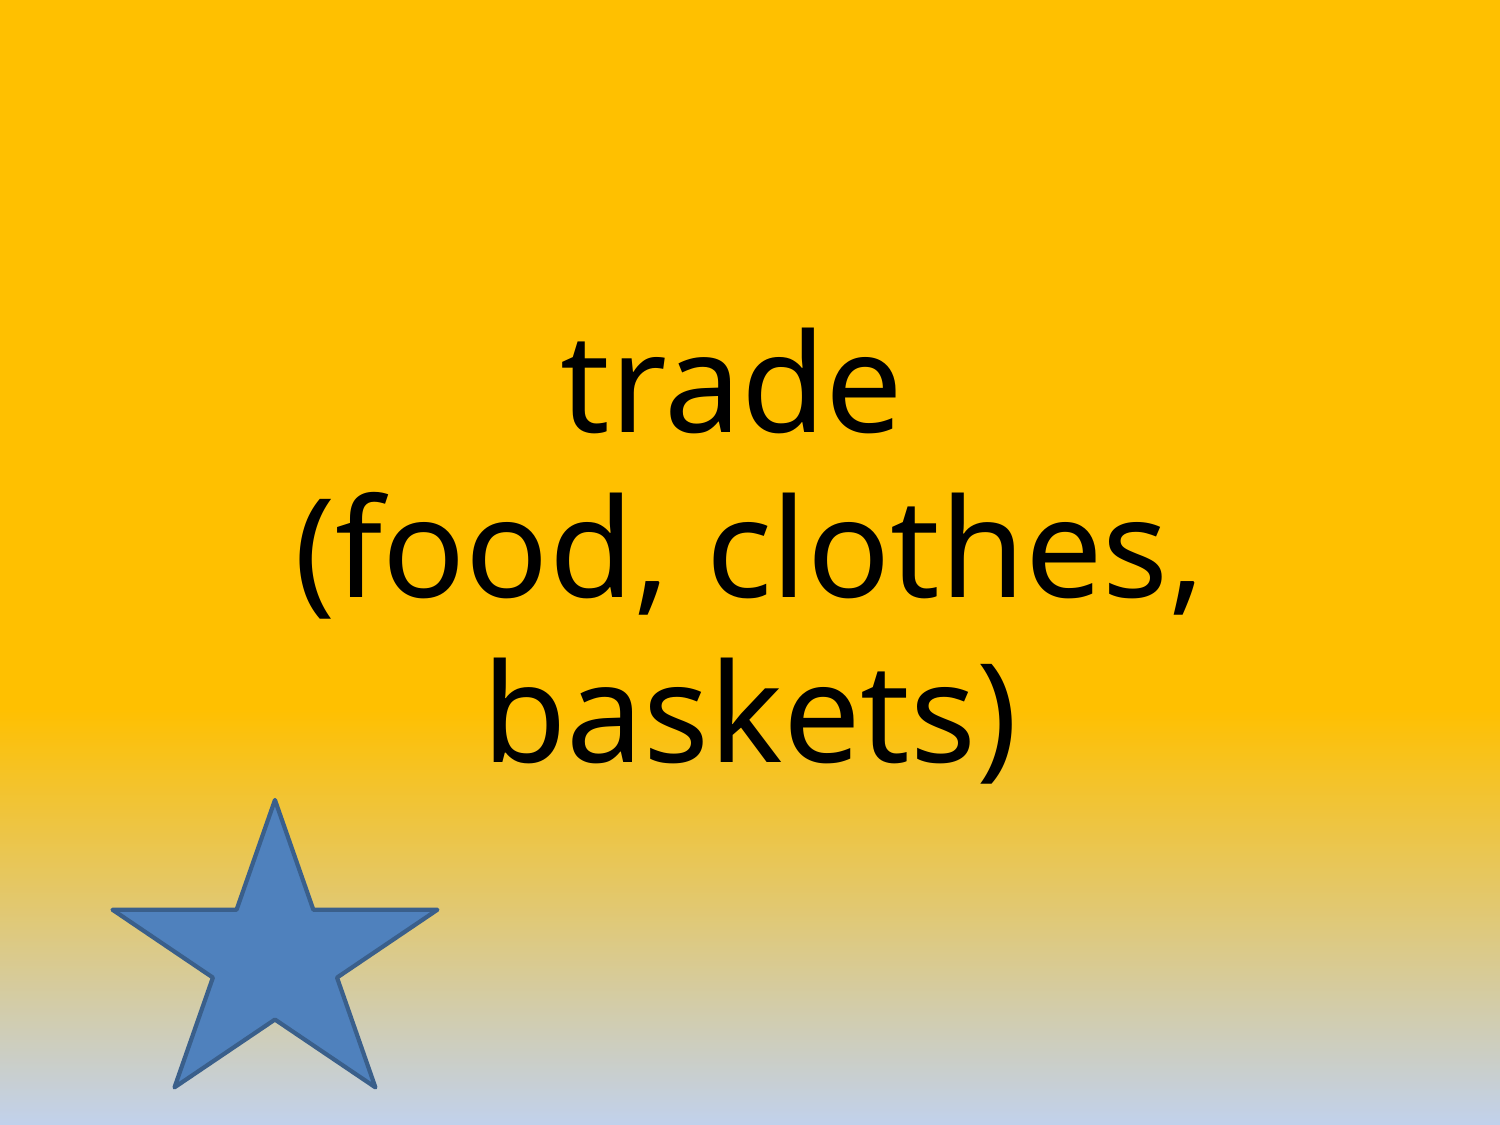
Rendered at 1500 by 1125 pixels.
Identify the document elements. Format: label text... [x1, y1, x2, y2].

text_box [110, 797, 440, 1090]
text_box trade (food, clothes, baskets) [262, 287, 1238, 798]
